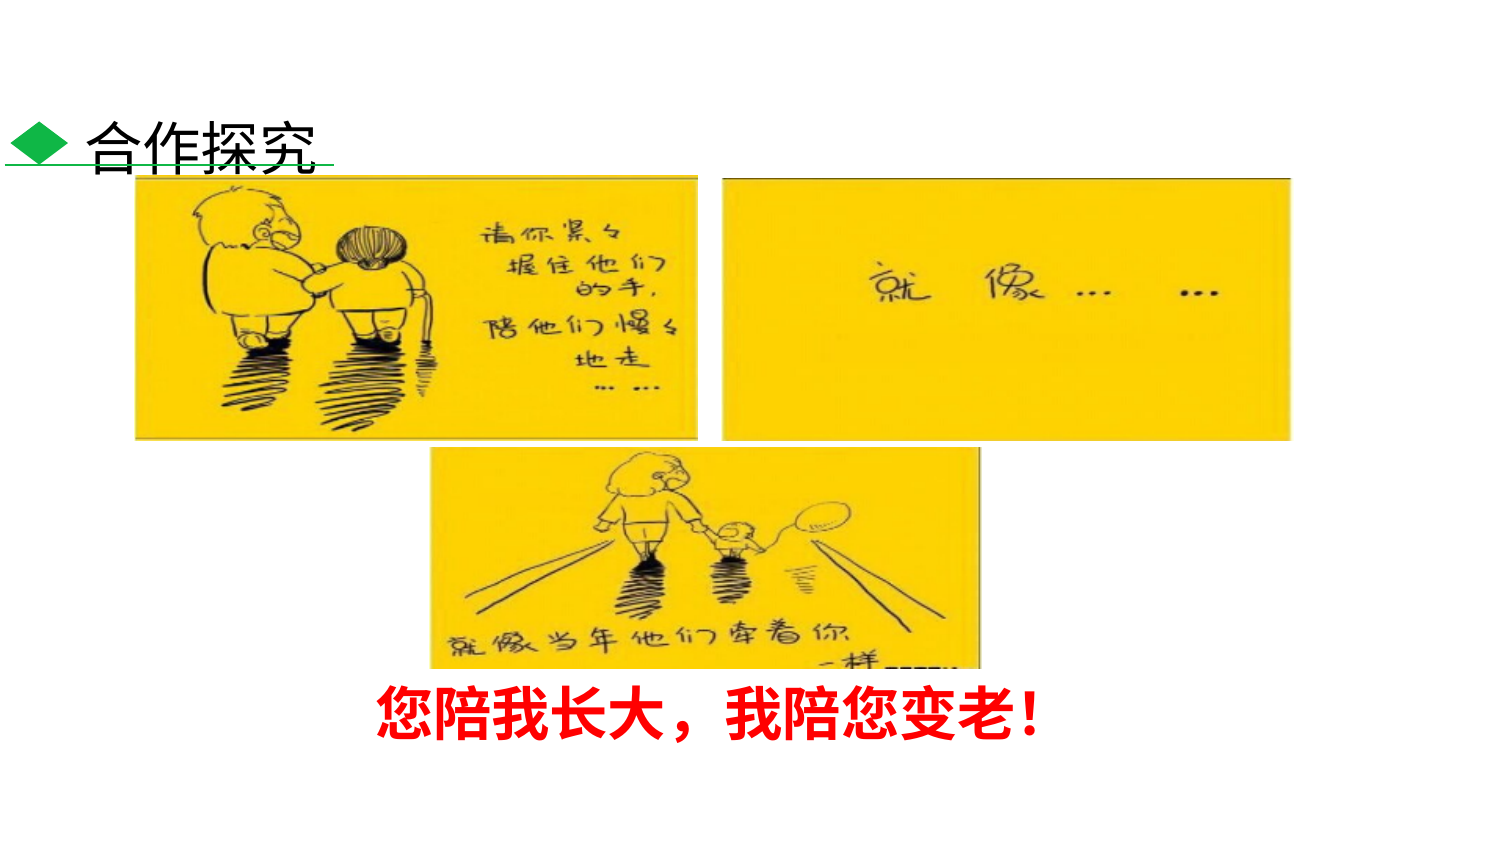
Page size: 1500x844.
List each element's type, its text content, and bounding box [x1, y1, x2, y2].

picture [429, 447, 982, 670]
picture [721, 178, 1294, 441]
picture [134, 175, 698, 441]
text_box 您陪我长大，我陪您变老！ [360, 669, 1113, 755]
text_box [4, 105, 334, 191]
